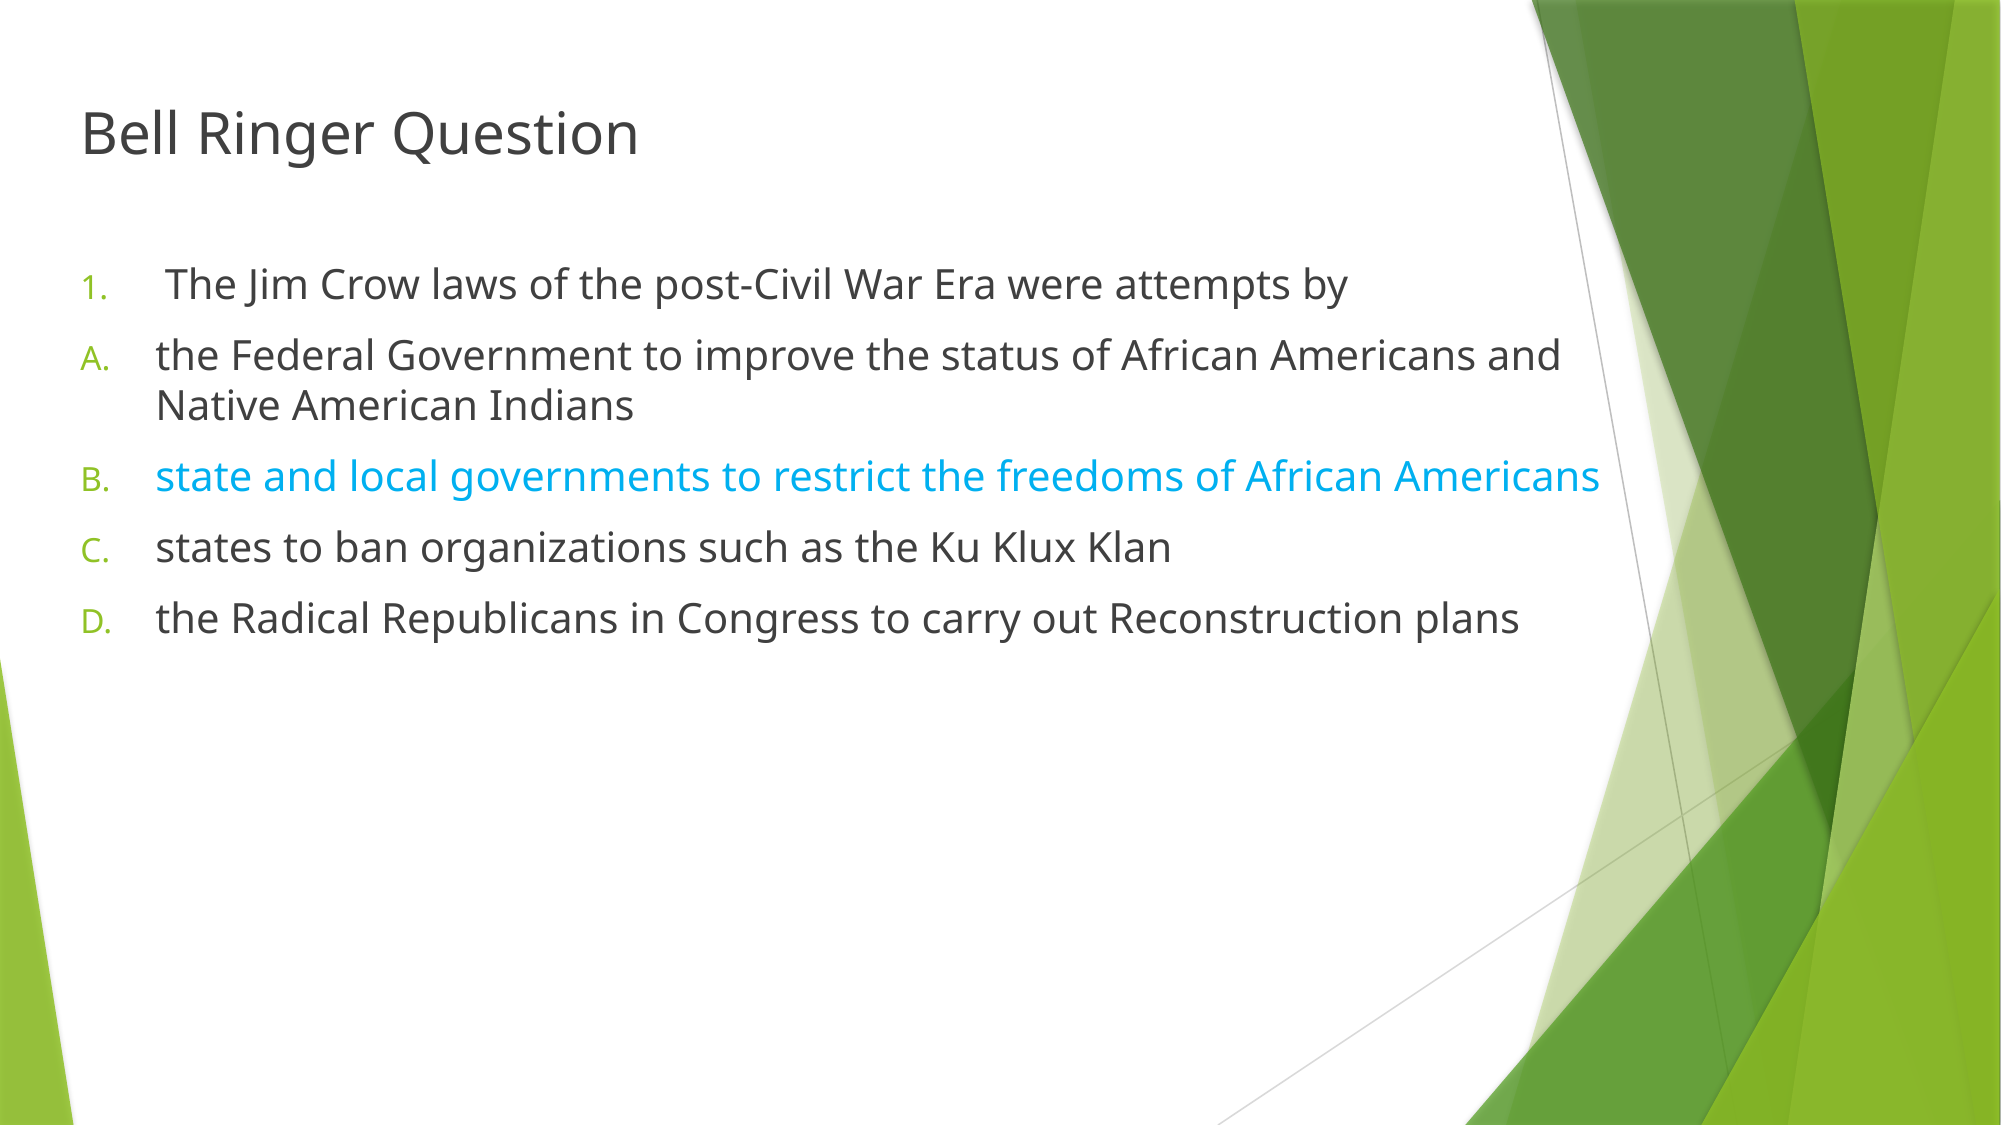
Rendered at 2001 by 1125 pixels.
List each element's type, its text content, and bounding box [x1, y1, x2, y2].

list Bell Ringer Question The Jim Crow laws of the post-Civil War Era were attempts by the Federal Government to improve the status of African Americans and Native American Indians state and local governments to restrict the freedoms of African Americans states to ban organizations such as the Ku Klux Klan the Radical Republicans in Congress to carry out Reconstruction plans [65, 88, 1648, 1027]
